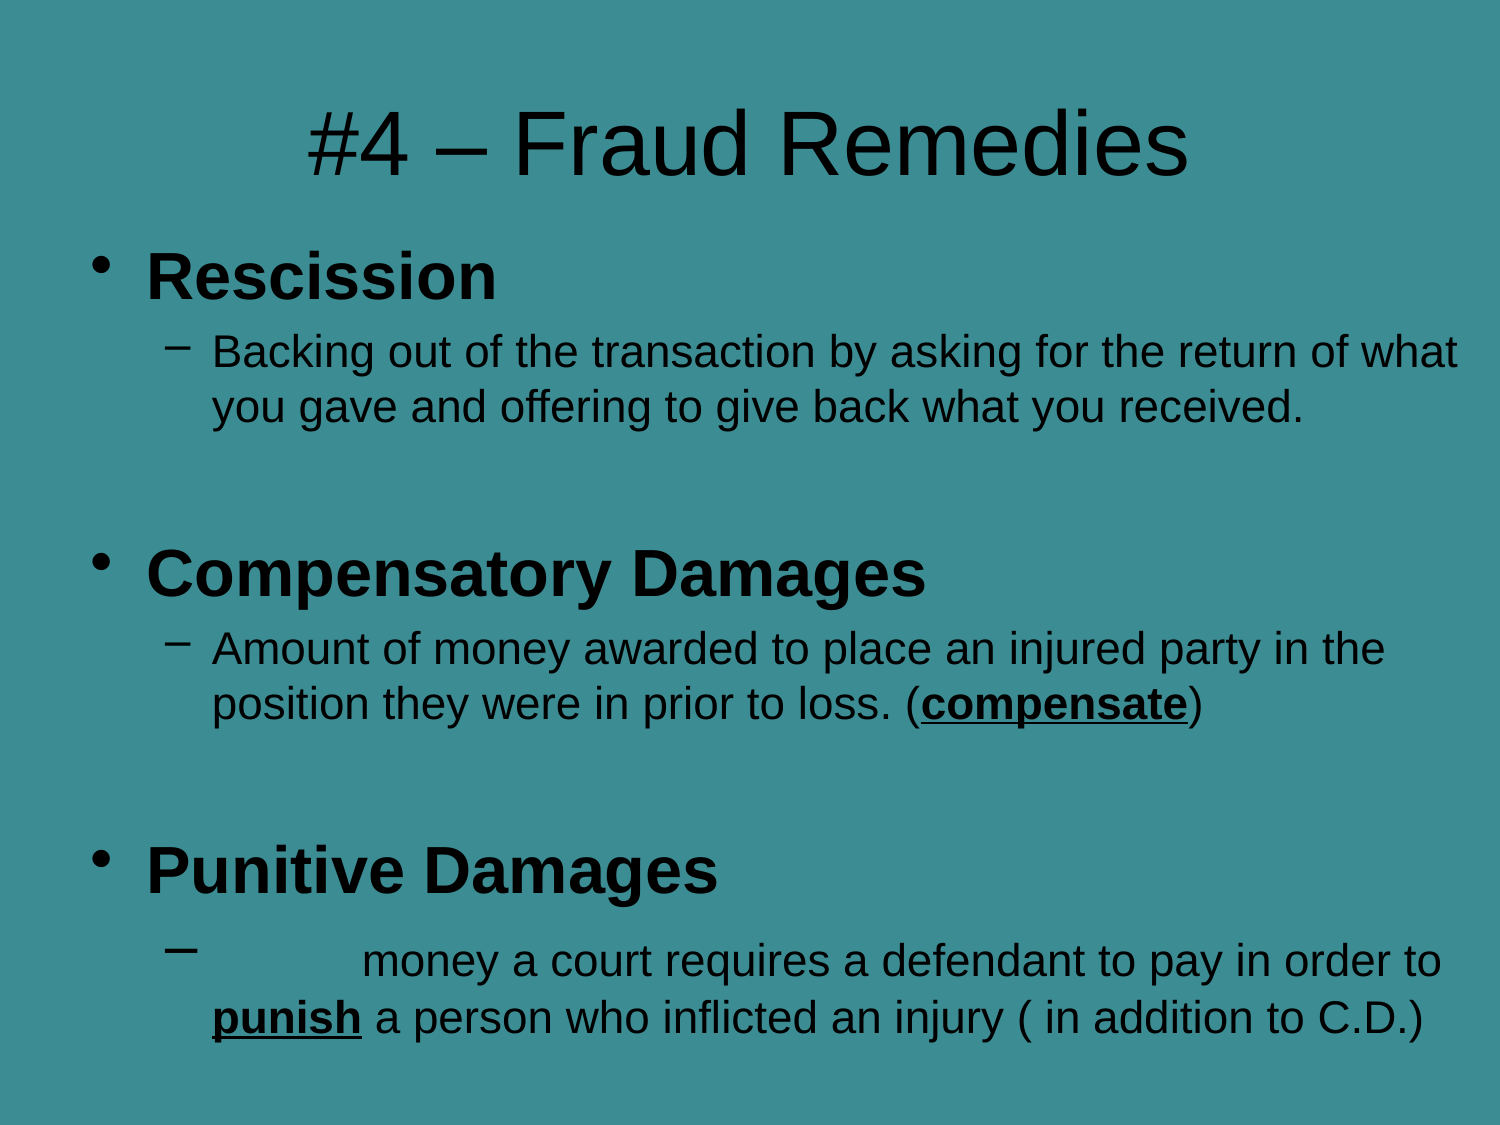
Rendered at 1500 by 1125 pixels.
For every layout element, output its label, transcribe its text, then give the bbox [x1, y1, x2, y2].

list Rescission Backing out of the transaction by asking for the return of what you gave and offering to give back what you received. Compensatory Damages Amount of money awarded to place an injured party in the position they were in prior to loss. (compensate) Punitive Damages money a court requires a defendant to pay in order to punish a person who inflicted an injury ( in addition to C.D.) [74, 224, 1476, 1101]
title #4 – Fraud Remedies [74, 44, 1426, 224]
